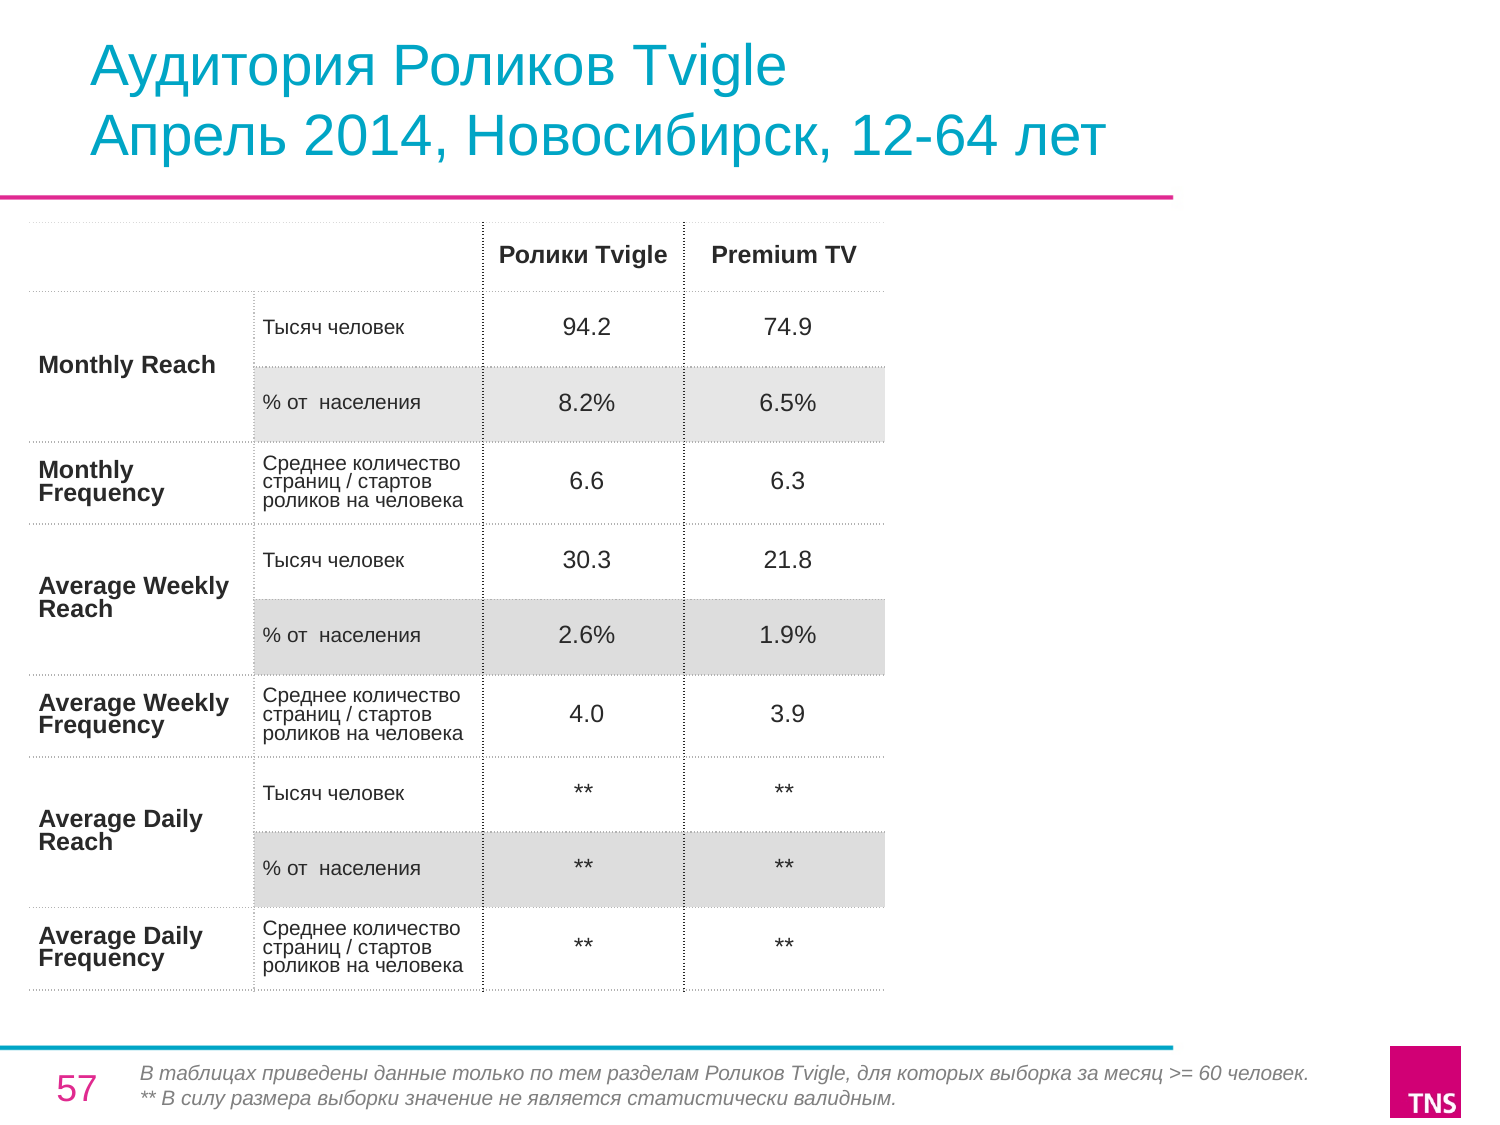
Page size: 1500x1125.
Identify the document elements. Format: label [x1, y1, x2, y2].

table_header [29, 223, 885, 291]
picture [0, 0, 1500, 1125]
title [74, 8, 1476, 187]
slide_number [40, 1055, 392, 1125]
table_cell [29, 291, 885, 990]
text_box [124, 1052, 1463, 1117]
